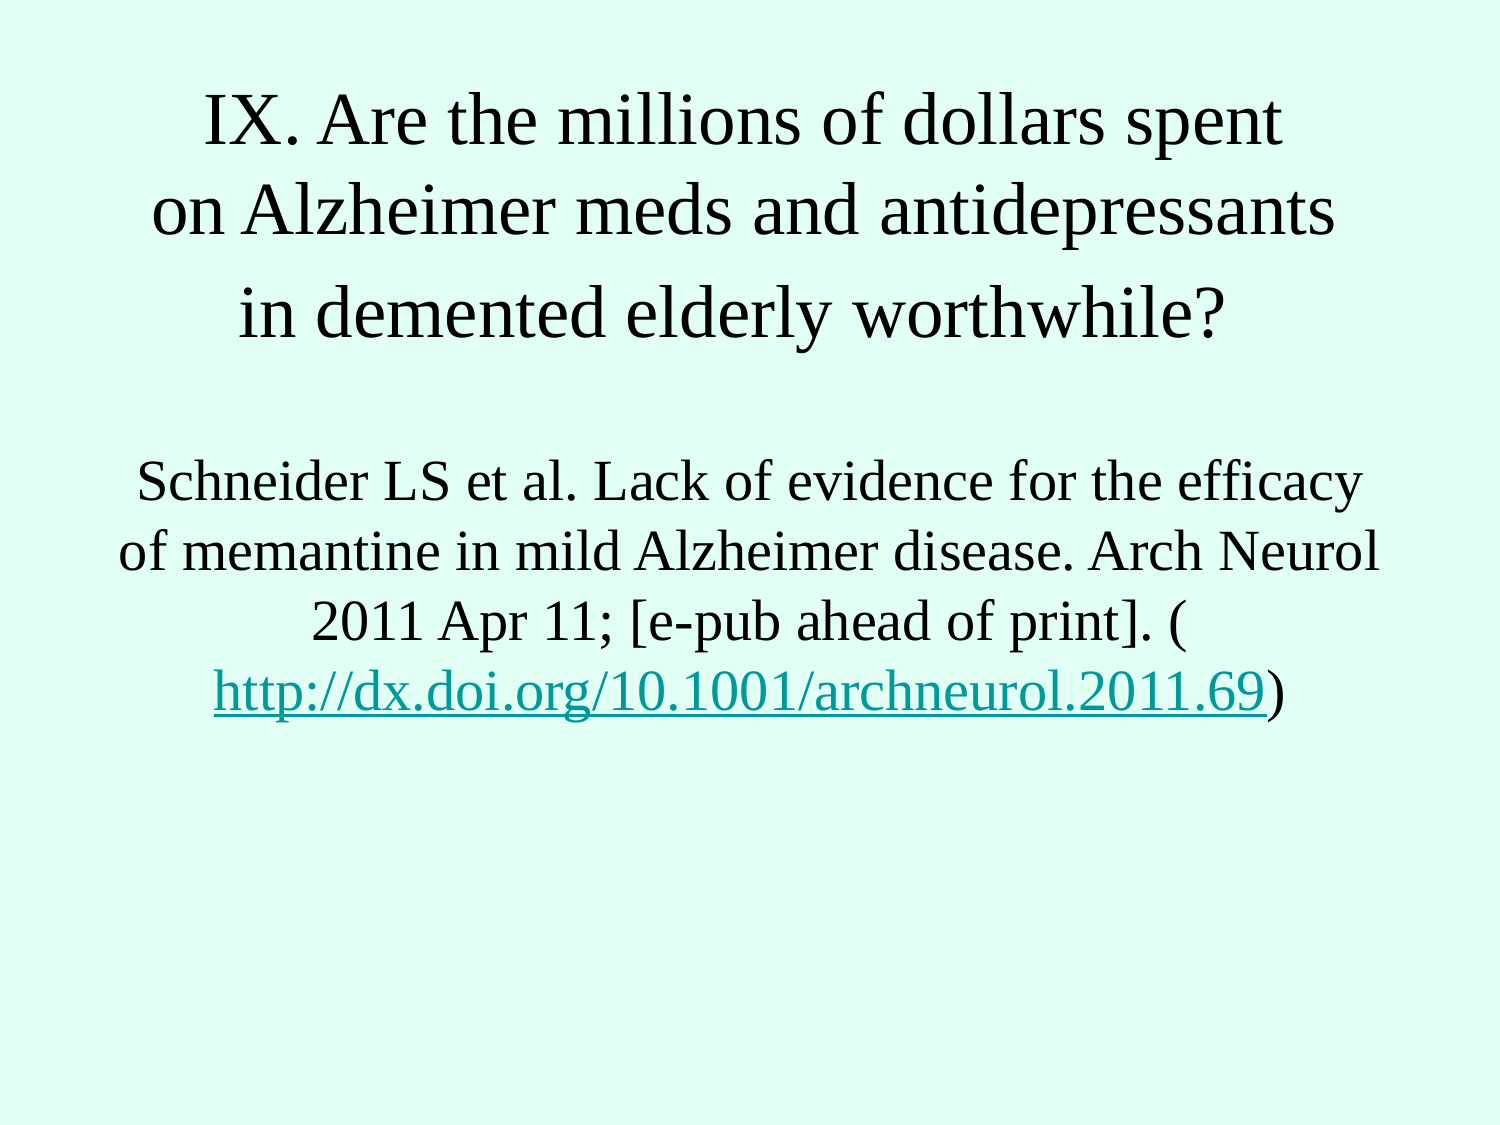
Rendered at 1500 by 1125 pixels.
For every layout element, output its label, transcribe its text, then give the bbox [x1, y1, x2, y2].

title Schneider LS et al. Lack of evidence for the efficacy of memantine in mild Alzheimer disease. Arch Neurol 2011 Apr 11; [e-pub ahead of print]. (http://dx.doi.org/10.1001/archneurol.2011.69) [112, 450, 1388, 785]
text_box IX. Are the millions of dollars spent on Alzheimer meds and antidepressants in demented elderly worthwhile? [136, 62, 1353, 363]
